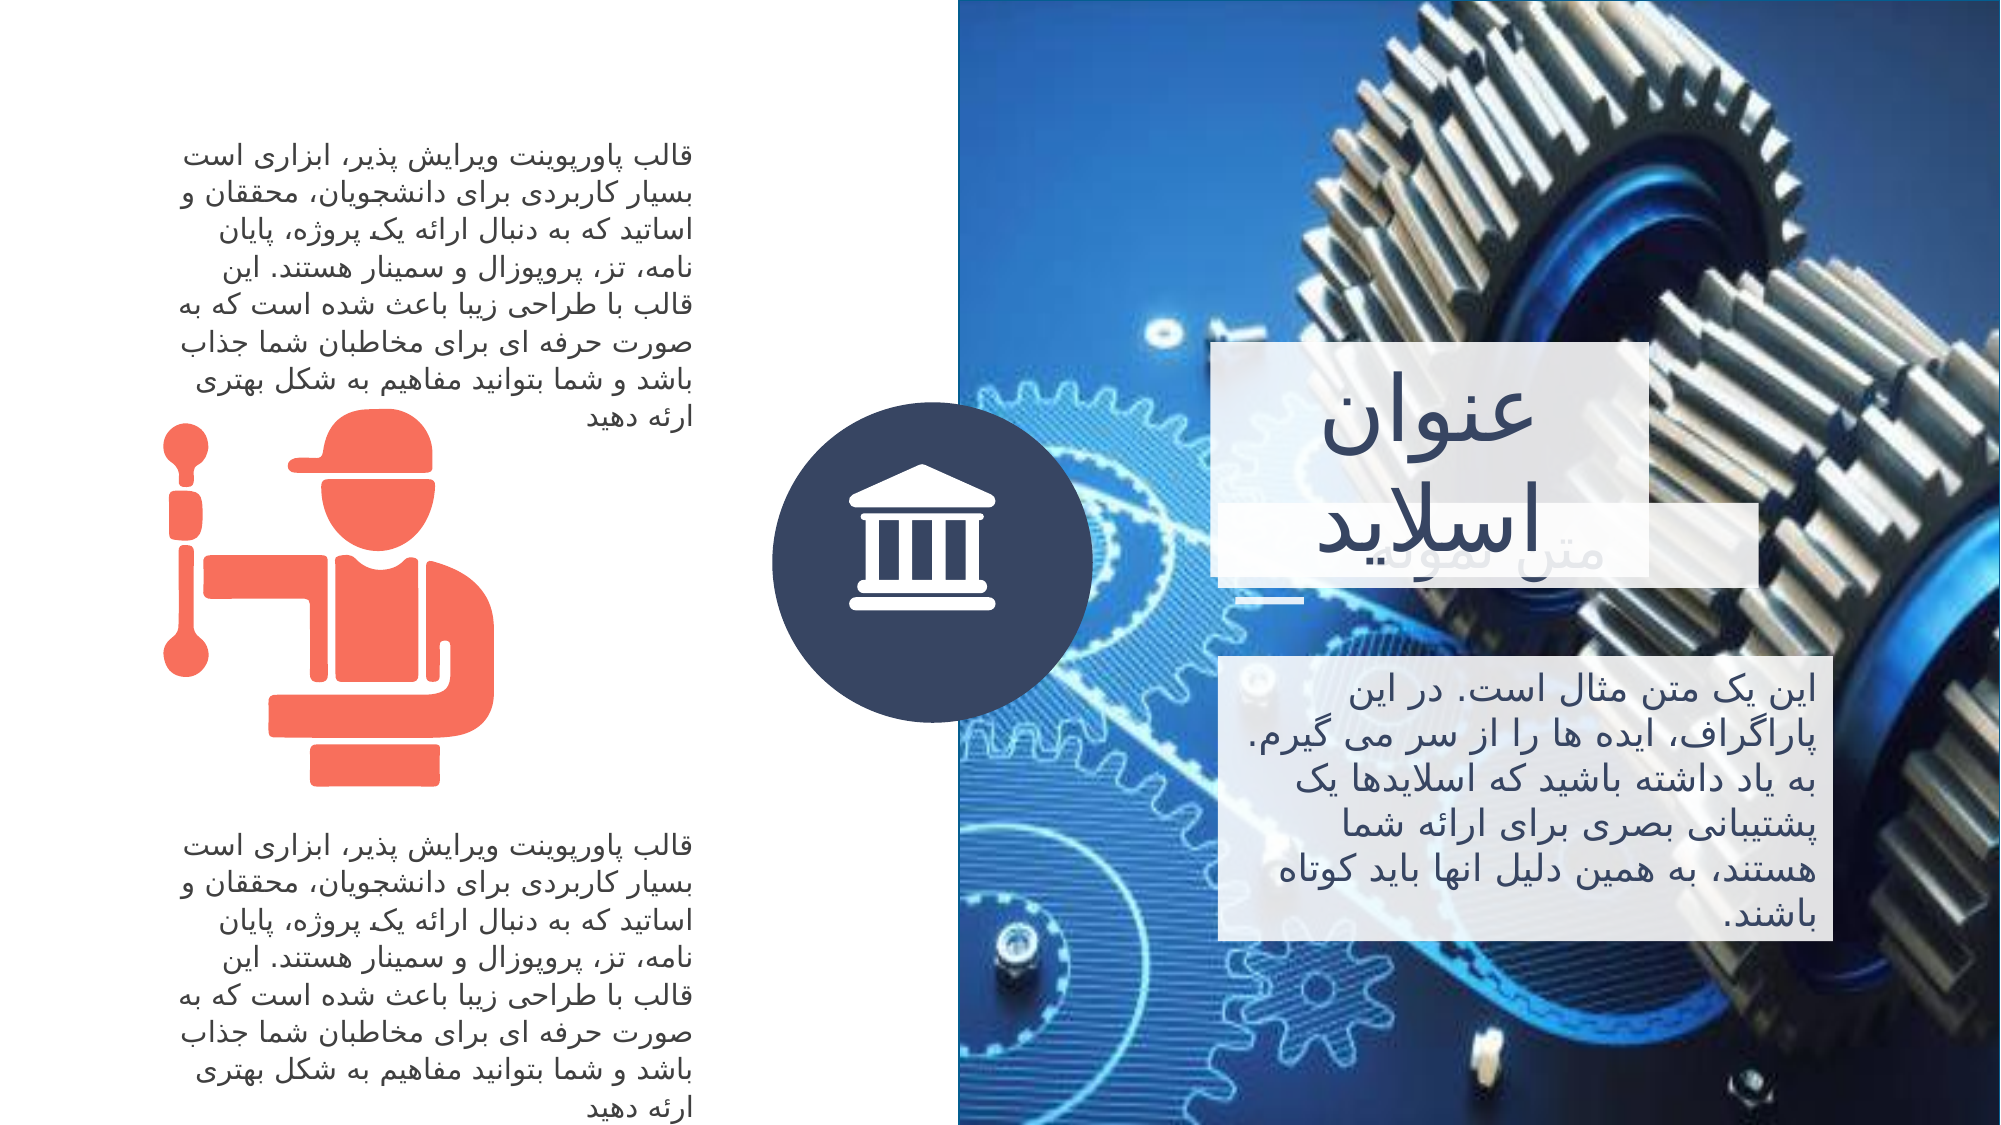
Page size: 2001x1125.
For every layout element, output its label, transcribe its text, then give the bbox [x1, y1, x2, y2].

text_box [1235, 597, 1304, 605]
text_box قالب پاورپوینت ویرایش پذیر، ابزاری است بسیار کاربردی برای دانشجویان، محققان و اساتید که به دنبال ارائه یک پروژه، پایان نامه، تز، پروپوزال و سمینار هستند. این قالب با طراحی زیبا باعث شده است که به صورت حرفه ای برای مخاطبان شما جذاب باشد و شما بتوانید مفاهیم به شکل بهتری ارئه دهید [157, 126, 709, 441]
text_box این یک متن مثال است. در این پاراگراف، ایده ها را از سر می گیرم. به یاد داشته باشید که اسلایدها یک پشتیبانی بصری برای ارائه شما هستند، به همین دلیل انها باید کوتاه باشند. [1217, 656, 1833, 942]
text_box عنوان اسلاید [1210, 342, 1649, 578]
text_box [848, 463, 996, 611]
text_box قالب پاورپوینت ویرایش پذیر، ابزاری است بسیار کاربردی برای دانشجویان، محققان و اساتید که به دنبال ارائه یک پروژه، پایان نامه، تز، پروپوزال و سمینار هستند. این قالب با طراحی زیبا باعث شده است که به صورت حرفه ای برای مخاطبان شما جذاب باشد و شما بتوانید مفاهیم به شکل بهتری ارئه دهید [157, 816, 709, 1125]
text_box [161, 407, 494, 787]
text_box متن نمونه [1217, 502, 1759, 588]
text_box [958, 0, 2000, 1125]
text_box [772, 402, 1093, 723]
